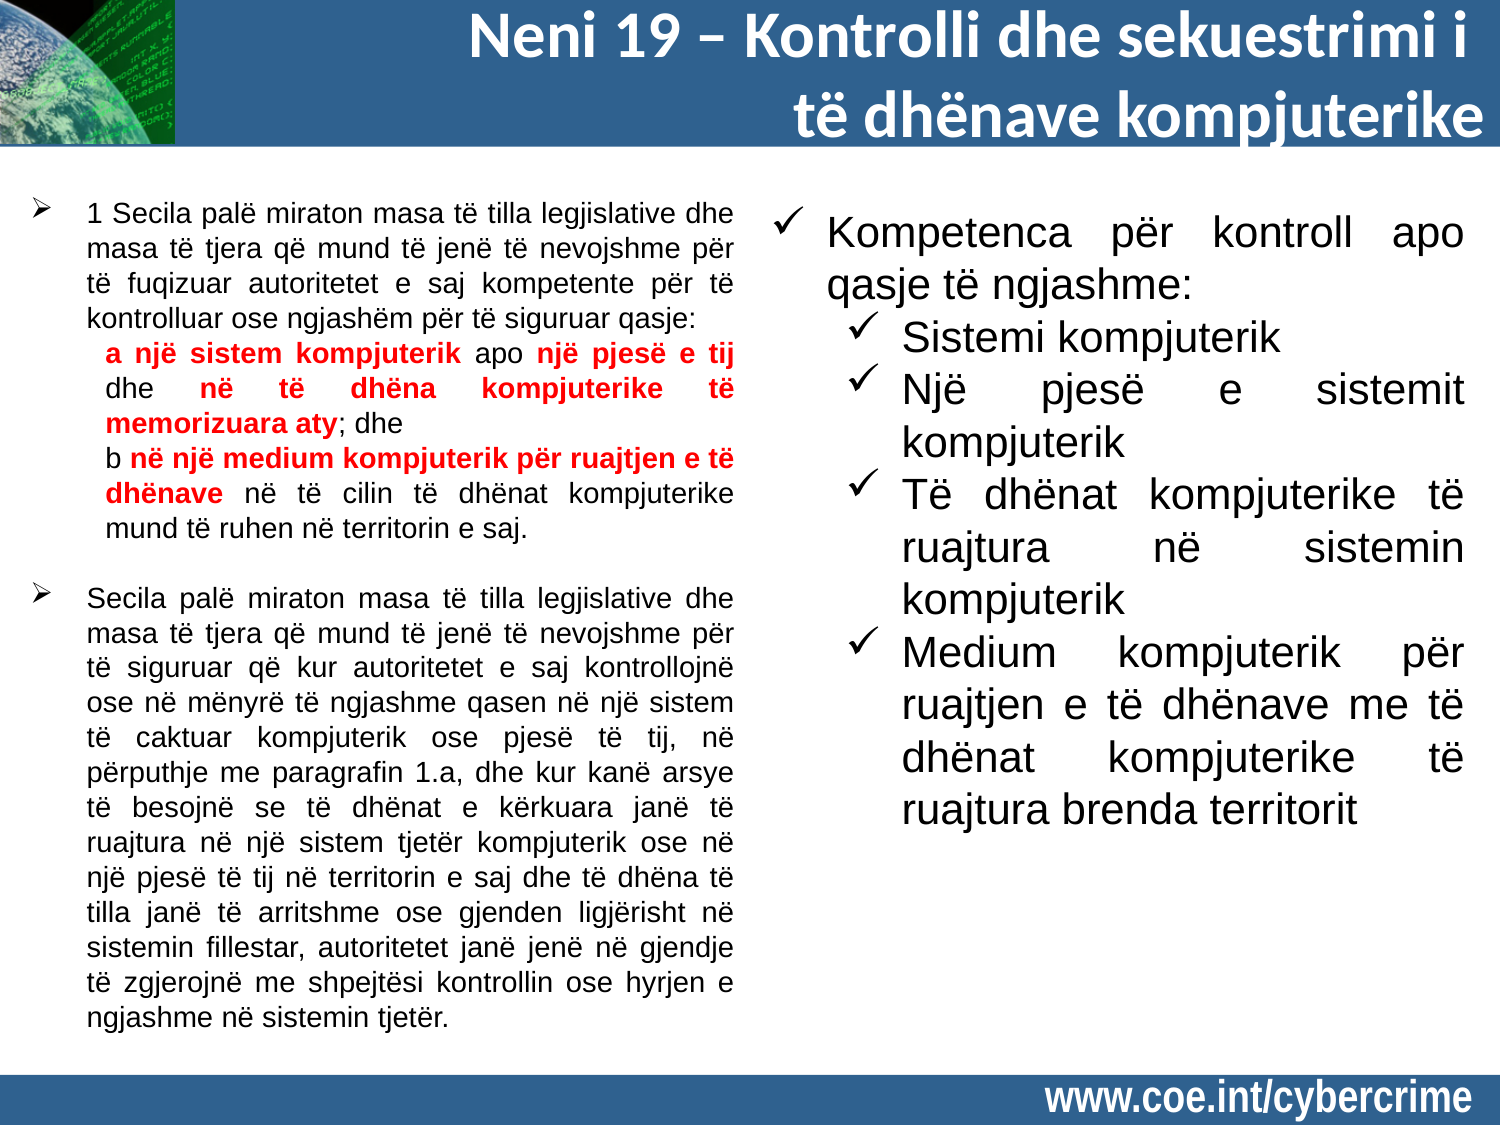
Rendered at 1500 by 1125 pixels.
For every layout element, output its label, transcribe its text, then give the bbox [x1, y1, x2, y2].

text_box www.coe.int/cybercrime [1030, 1059, 1500, 1125]
text_box Neni 19 – Kontrolli dhe sekuestrimi i të dhënave kompjuterike [177, 0, 1500, 149]
text_box Kompetenca për kontroll apo qasje të ngjashme: Sistemi kompjuterik Një pjesë e sistemit kompjuterik Të dhënat kompjuterike të ruajtura në sistemin kompjuterik Medium kompjuterik për ruajtjen e të dhënave me të dhënat kompjuterike të ruajtura brenda territorit [755, 196, 1480, 841]
picture [0, 0, 175, 144]
text_box [0, 1073, 1030, 1125]
text_box 1 Secila palë miraton masa të tilla legjislative dhe masa të tjera që mund të jenë të nevojshme për të fuqizuar autoritetet e saj kompetente për të kontrolluar ose ngjashëm për të siguruar qasje: a një sistem kompjuterik apo një pjesë e tij dhe në të dhëna kompjuterike të memorizuara aty; dhe b në një medium kompjuterik për ruajtjen e të dhënave në të cilin të dhënat kompjuterike mund të ruhen në territorin e saj. Secila palë miraton masa të tilla legjislative dhe masa të tjera që mund të jenë të nevojshme për të siguruar që kur autoritetet e saj kontrollojnë ose në mënyrë të ngjashme qasen në një sistem të caktuar kompjuterik ose pjesë të tij, në përputhje me paragrafin 1.a, dhe kur kanë arsye të besojnë se të dhënat e kërkuara janë të ruajtura në një sistem tjetër kompjuterik ose në një pjesë të tij në territorin e saj dhe të dhëna të tilla janë të arritshme ose gjenden ligjërisht në sistemin fillestar, autoritetet janë jenë në gjendje të zgjerojnë me shpejtësi kontrollin ose hyrjen e ngjashme në sistemin tjetër. [15, 186, 750, 1041]
